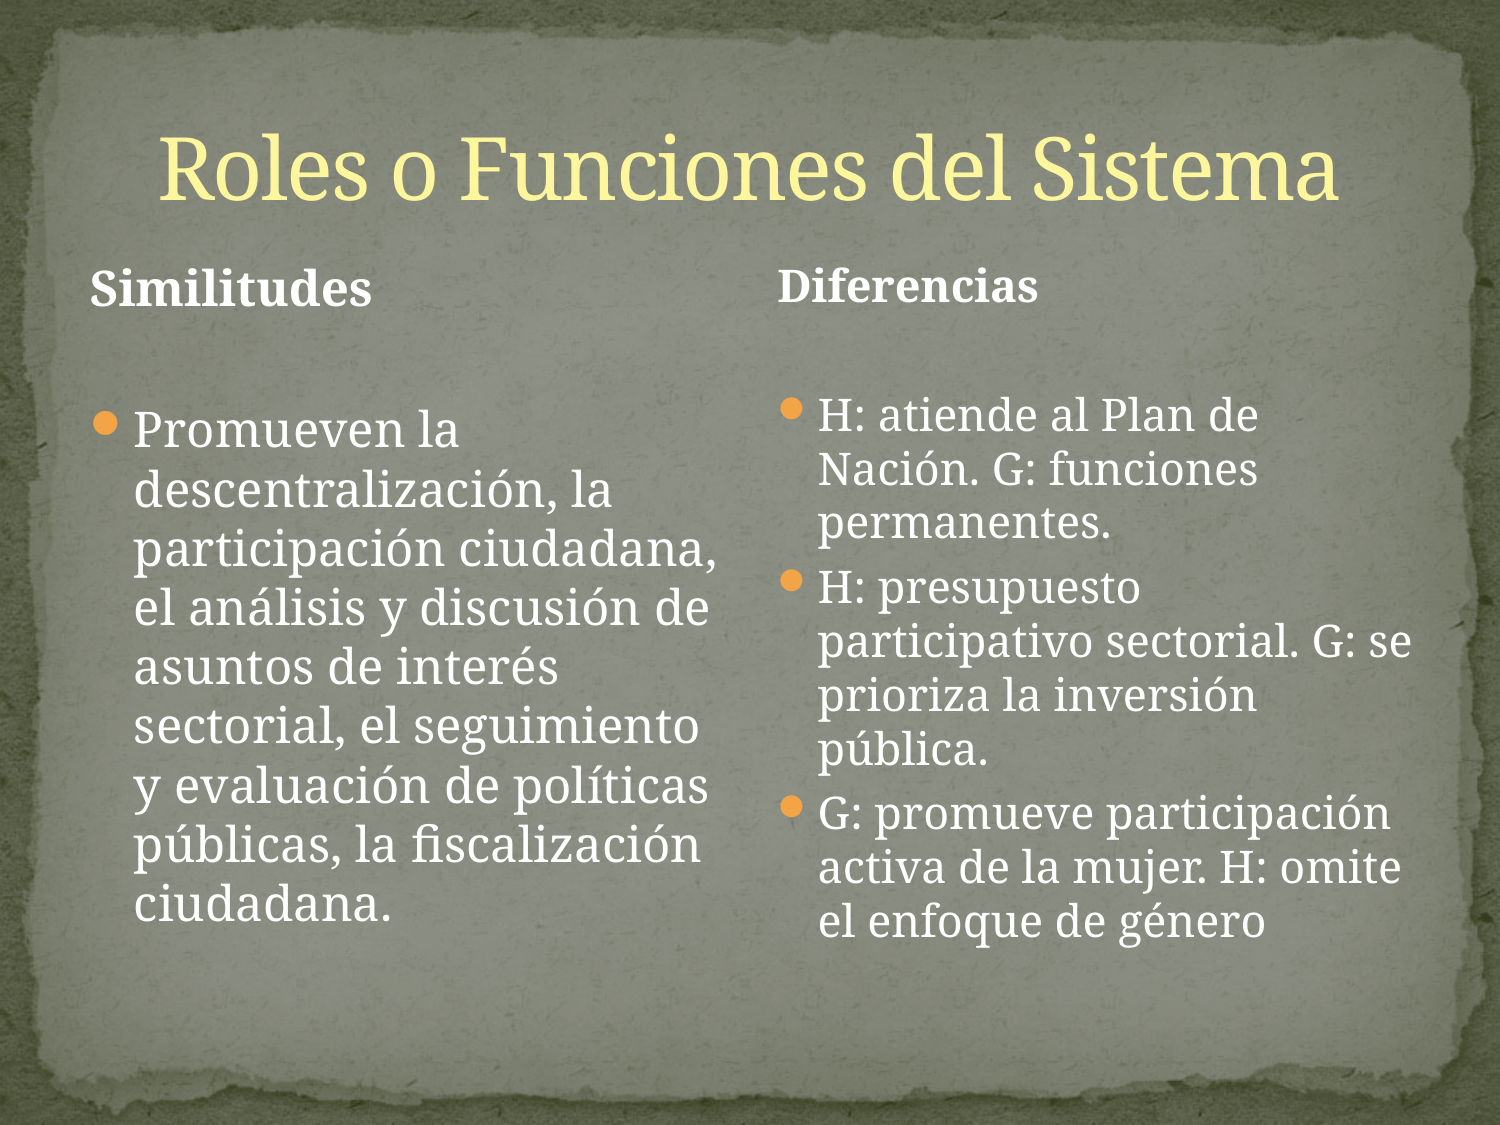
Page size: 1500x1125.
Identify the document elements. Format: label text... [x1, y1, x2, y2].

title Roles o Funciones del Sistema [74, 24, 1425, 225]
list Diferencias H: atiende al Plan de Nación. G: funciones permanentes. H: presupuesto participativo sectorial. G: se prioriza la inversión pública. G: promueve participación activa de la mujer. H: omite el enfoque de género [762, 249, 1429, 1000]
list Similitudes Promueven la descentralización, la participación ciudadana, el análisis y discusión de asuntos de interés sectorial, el seguimiento y evaluación de políticas públicas, la fiscalización ciudadana. [75, 249, 741, 1000]
